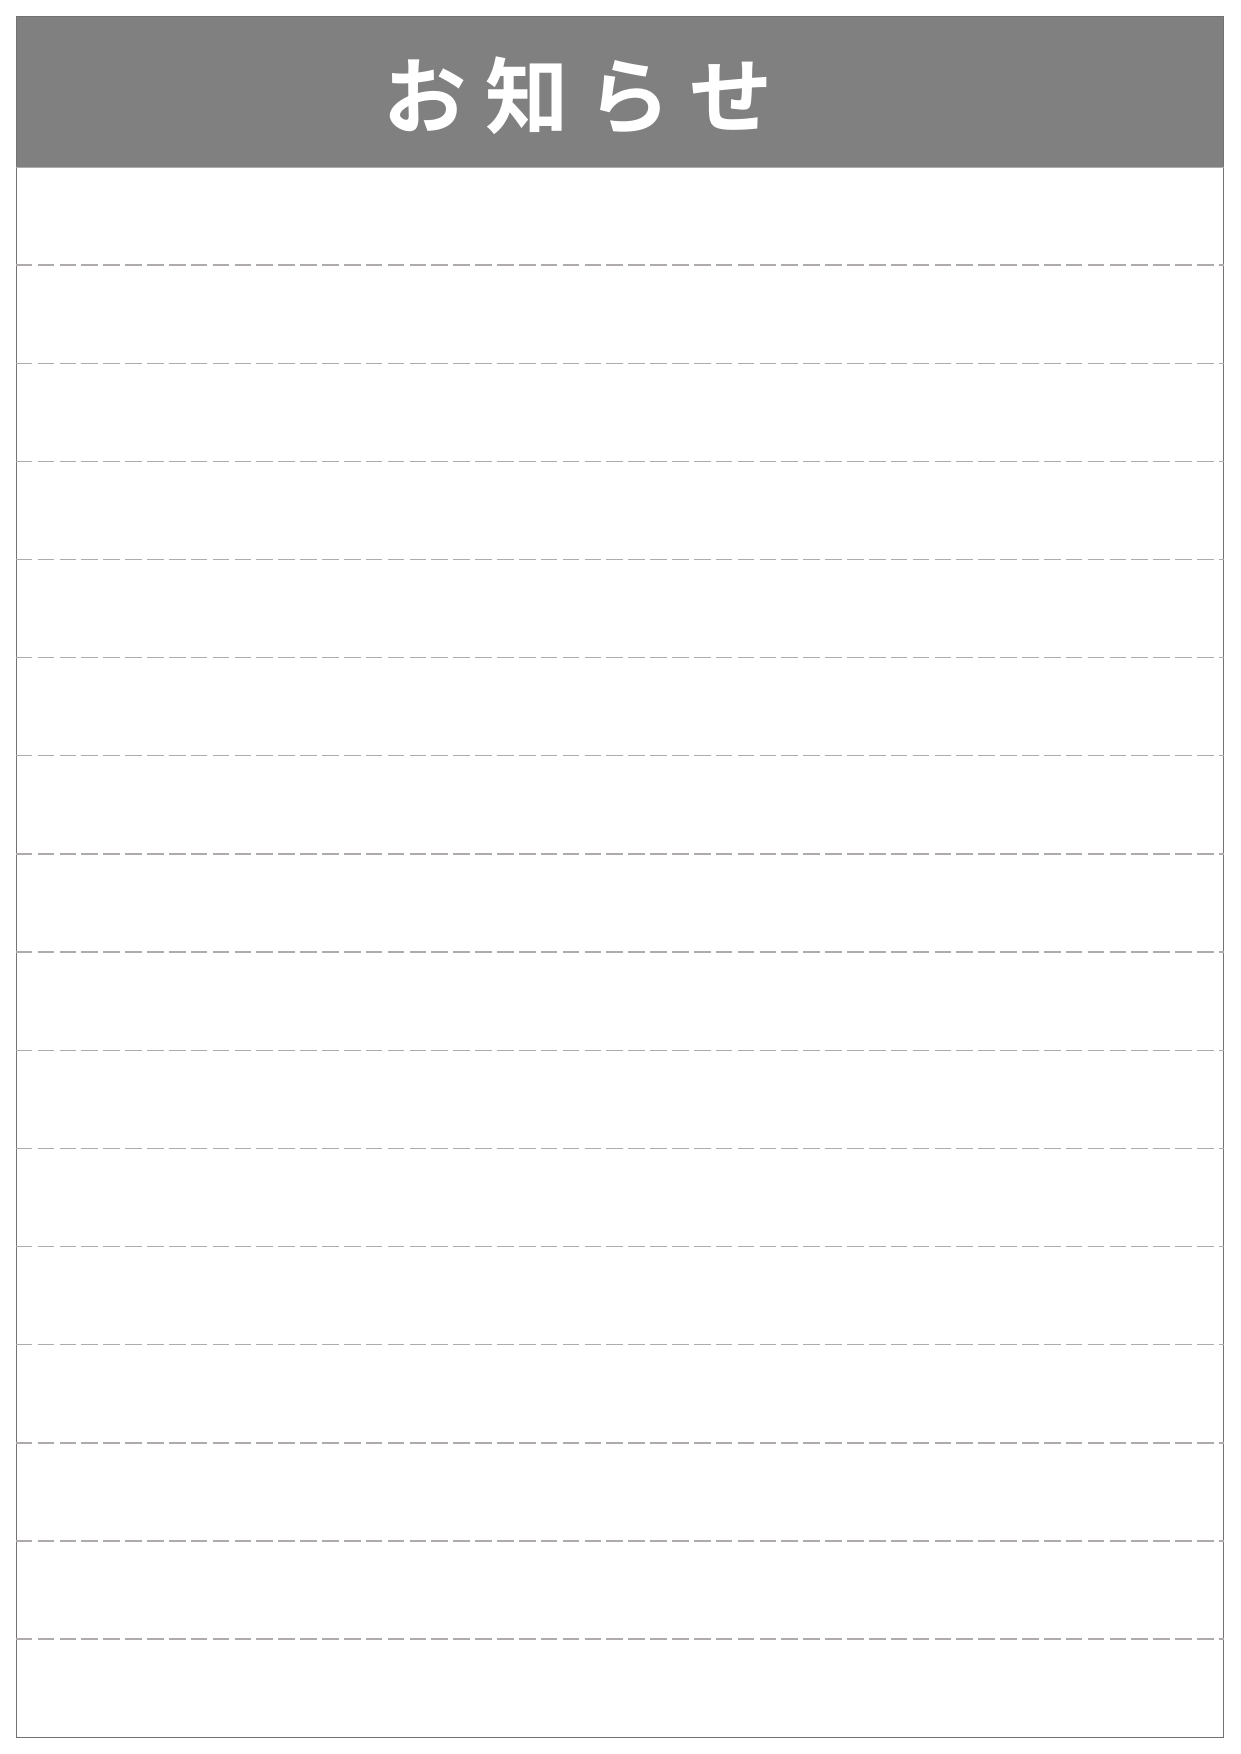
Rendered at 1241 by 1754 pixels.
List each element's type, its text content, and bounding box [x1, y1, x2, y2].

table_cell [17, 1443, 1223, 1541]
table_cell [17, 1050, 1223, 1148]
table_cell [17, 1345, 1223, 1443]
table_cell [17, 168, 1223, 265]
table_cell [17, 461, 1223, 559]
table_cell [17, 658, 1223, 756]
table_cell [17, 265, 1223, 363]
table_header お 知 ら せ [17, 17, 1223, 167]
table_cell [17, 1541, 1223, 1639]
table_cell [17, 1247, 1223, 1345]
table_cell [17, 1148, 1223, 1247]
table_cell [17, 952, 1223, 1050]
table_cell [17, 756, 1223, 854]
table_cell [17, 854, 1223, 952]
table_cell [17, 363, 1223, 461]
table_cell [17, 1639, 1223, 1737]
table_cell [17, 559, 1223, 658]
